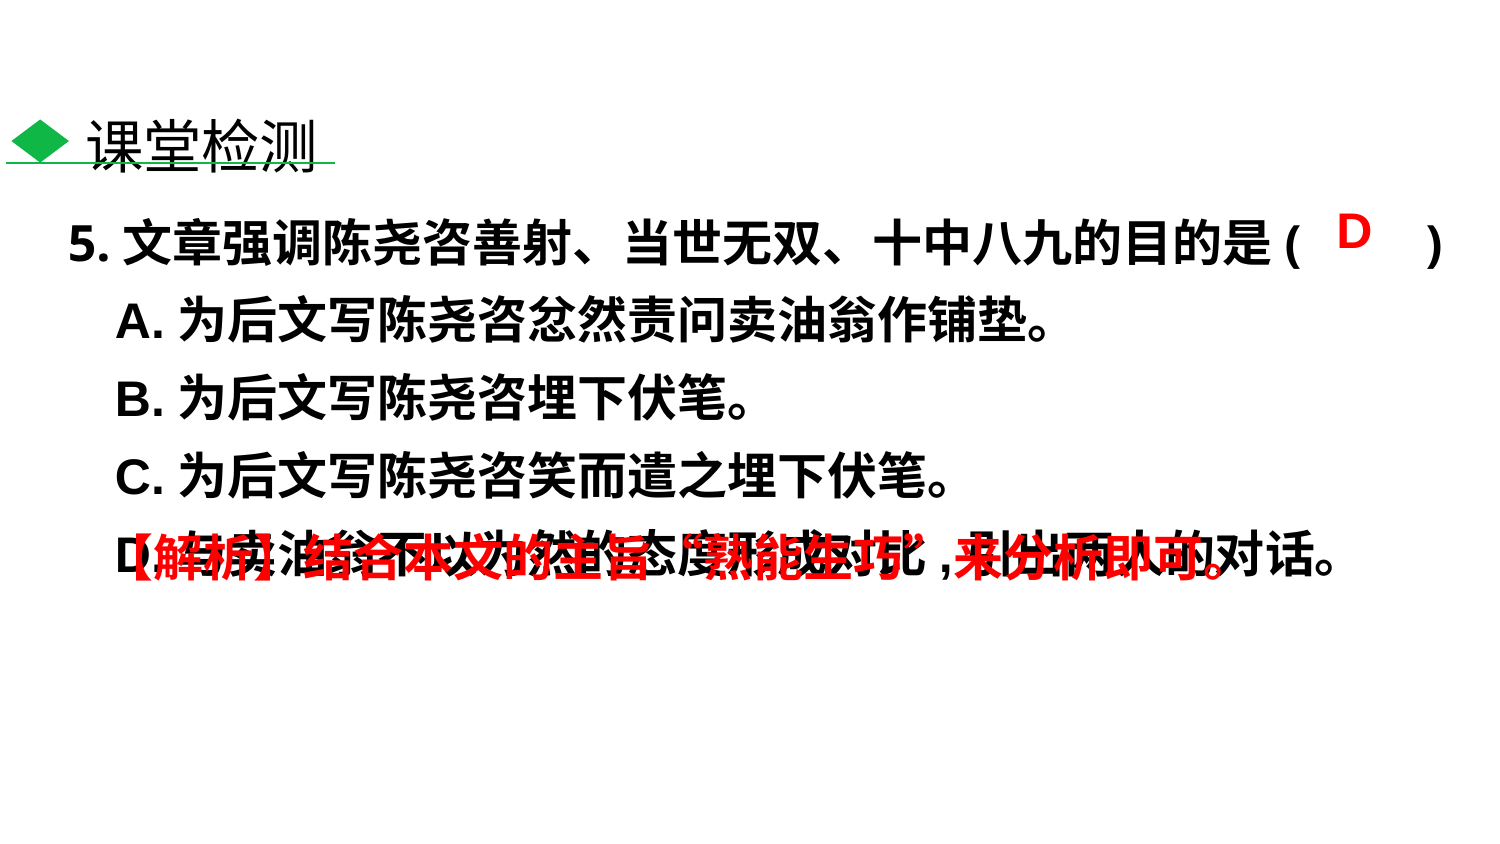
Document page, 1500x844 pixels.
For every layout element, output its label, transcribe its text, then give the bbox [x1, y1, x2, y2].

text_box 【解析】结合本文的主旨“熟能生巧”来分析即可。 [88, 519, 1306, 594]
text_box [5, 102, 336, 189]
text_box 5.文章强调陈尧咨善射、当世无双、十中八九的目的是( ) [53, 191, 1459, 279]
text_box A.为后文写陈尧咨忿然责问卖油翁作铺垫。 B.为后文写陈尧咨埋下伏笔。 C.为后文写陈尧咨笑而遣之埋下伏笔。 D.与卖油翁不以为然的态度形成对比,引出两人的对话。 [100, 279, 1388, 590]
